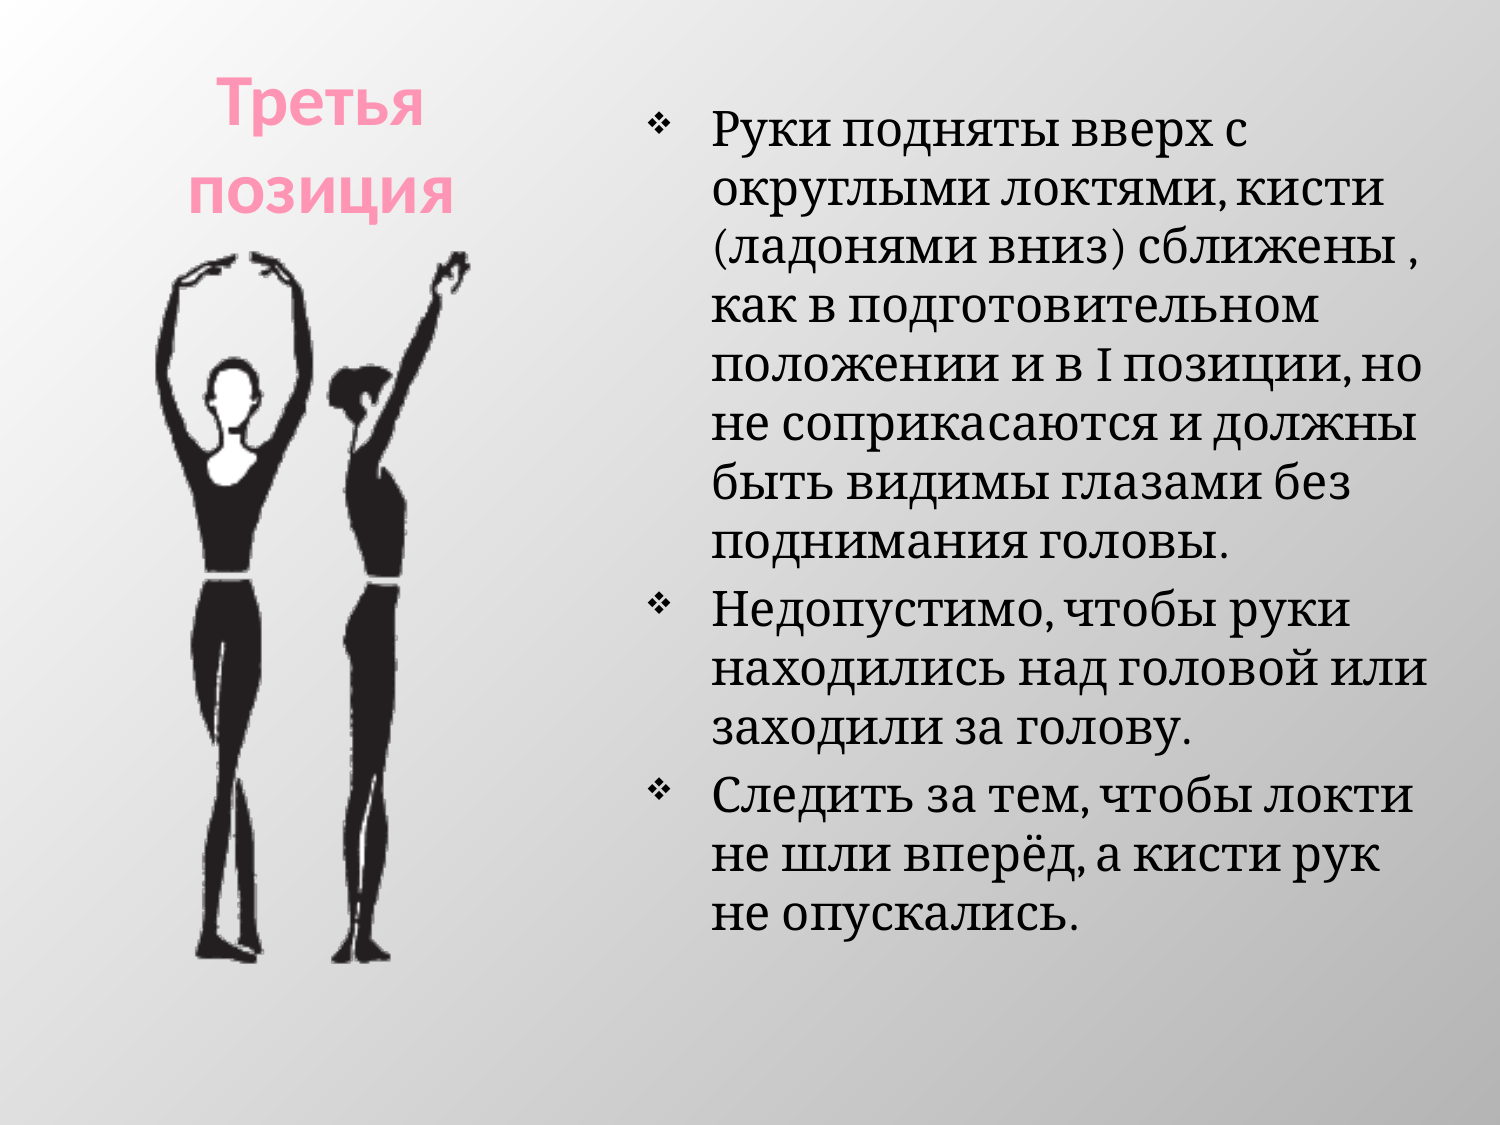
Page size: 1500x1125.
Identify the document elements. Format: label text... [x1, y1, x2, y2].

picture [147, 243, 480, 971]
list Руки подняты вверх с округлыми локтями, кисти (ладонями вниз) сближены , как в подготовительном положении и в I позиции, но не соприкасаются и должны быть видимы глазами без поднимания головы. Недопустимо, чтобы руки находились над головой или заходили за голову. Следить за тем, чтобы локти не шли вперёд, а кисти рук не опускались. [608, 90, 1447, 1051]
title Третья позиция [75, 44, 569, 236]
